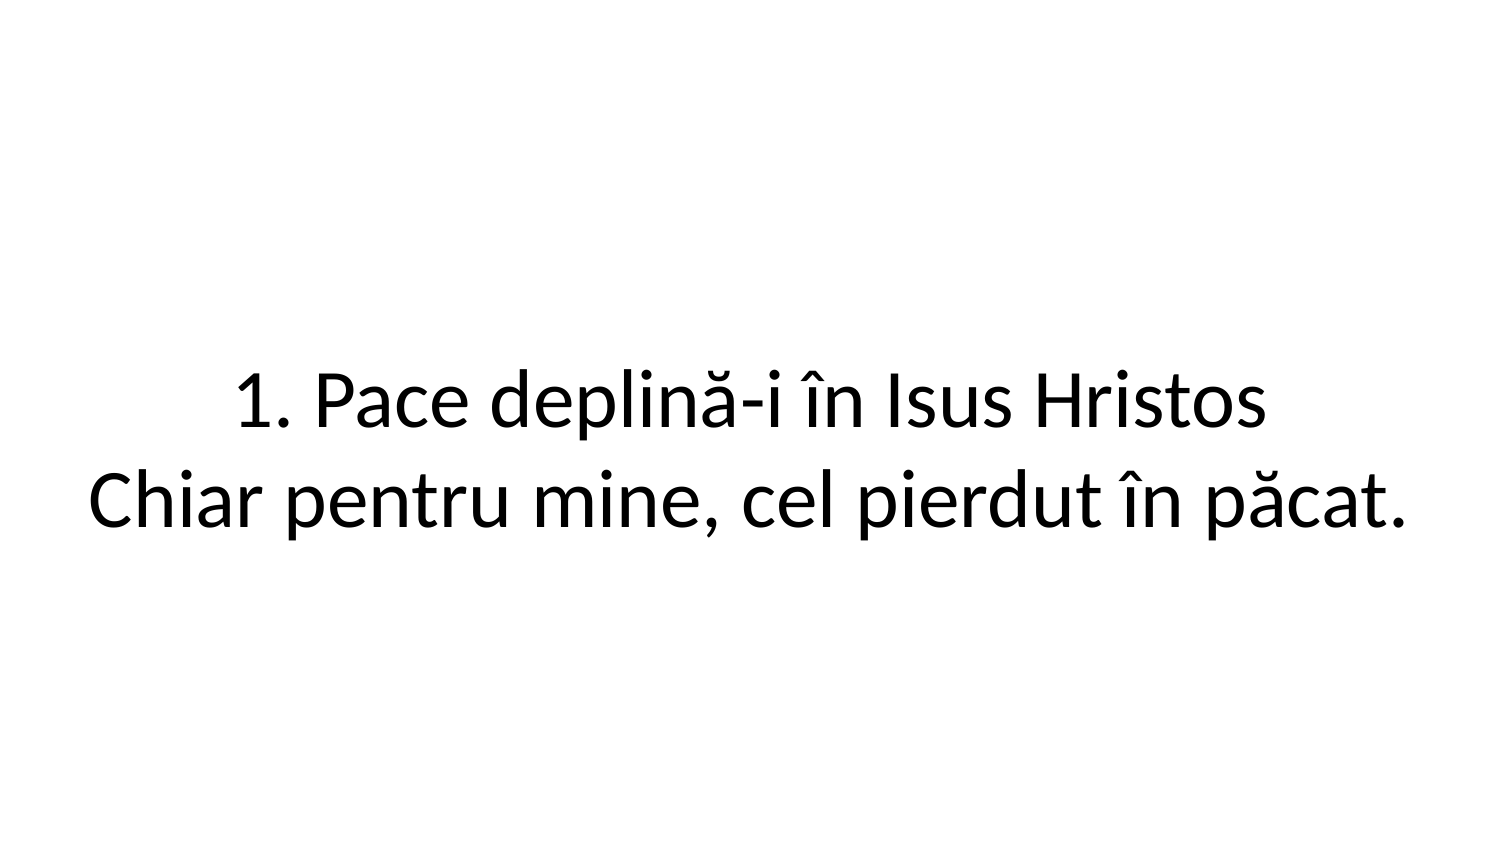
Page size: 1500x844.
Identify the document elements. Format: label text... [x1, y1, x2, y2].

text_box 1. Pace deplină-i în Isus Hristos Chiar pentru mine, cel pierdut în păcat. [74, 292, 1426, 552]
